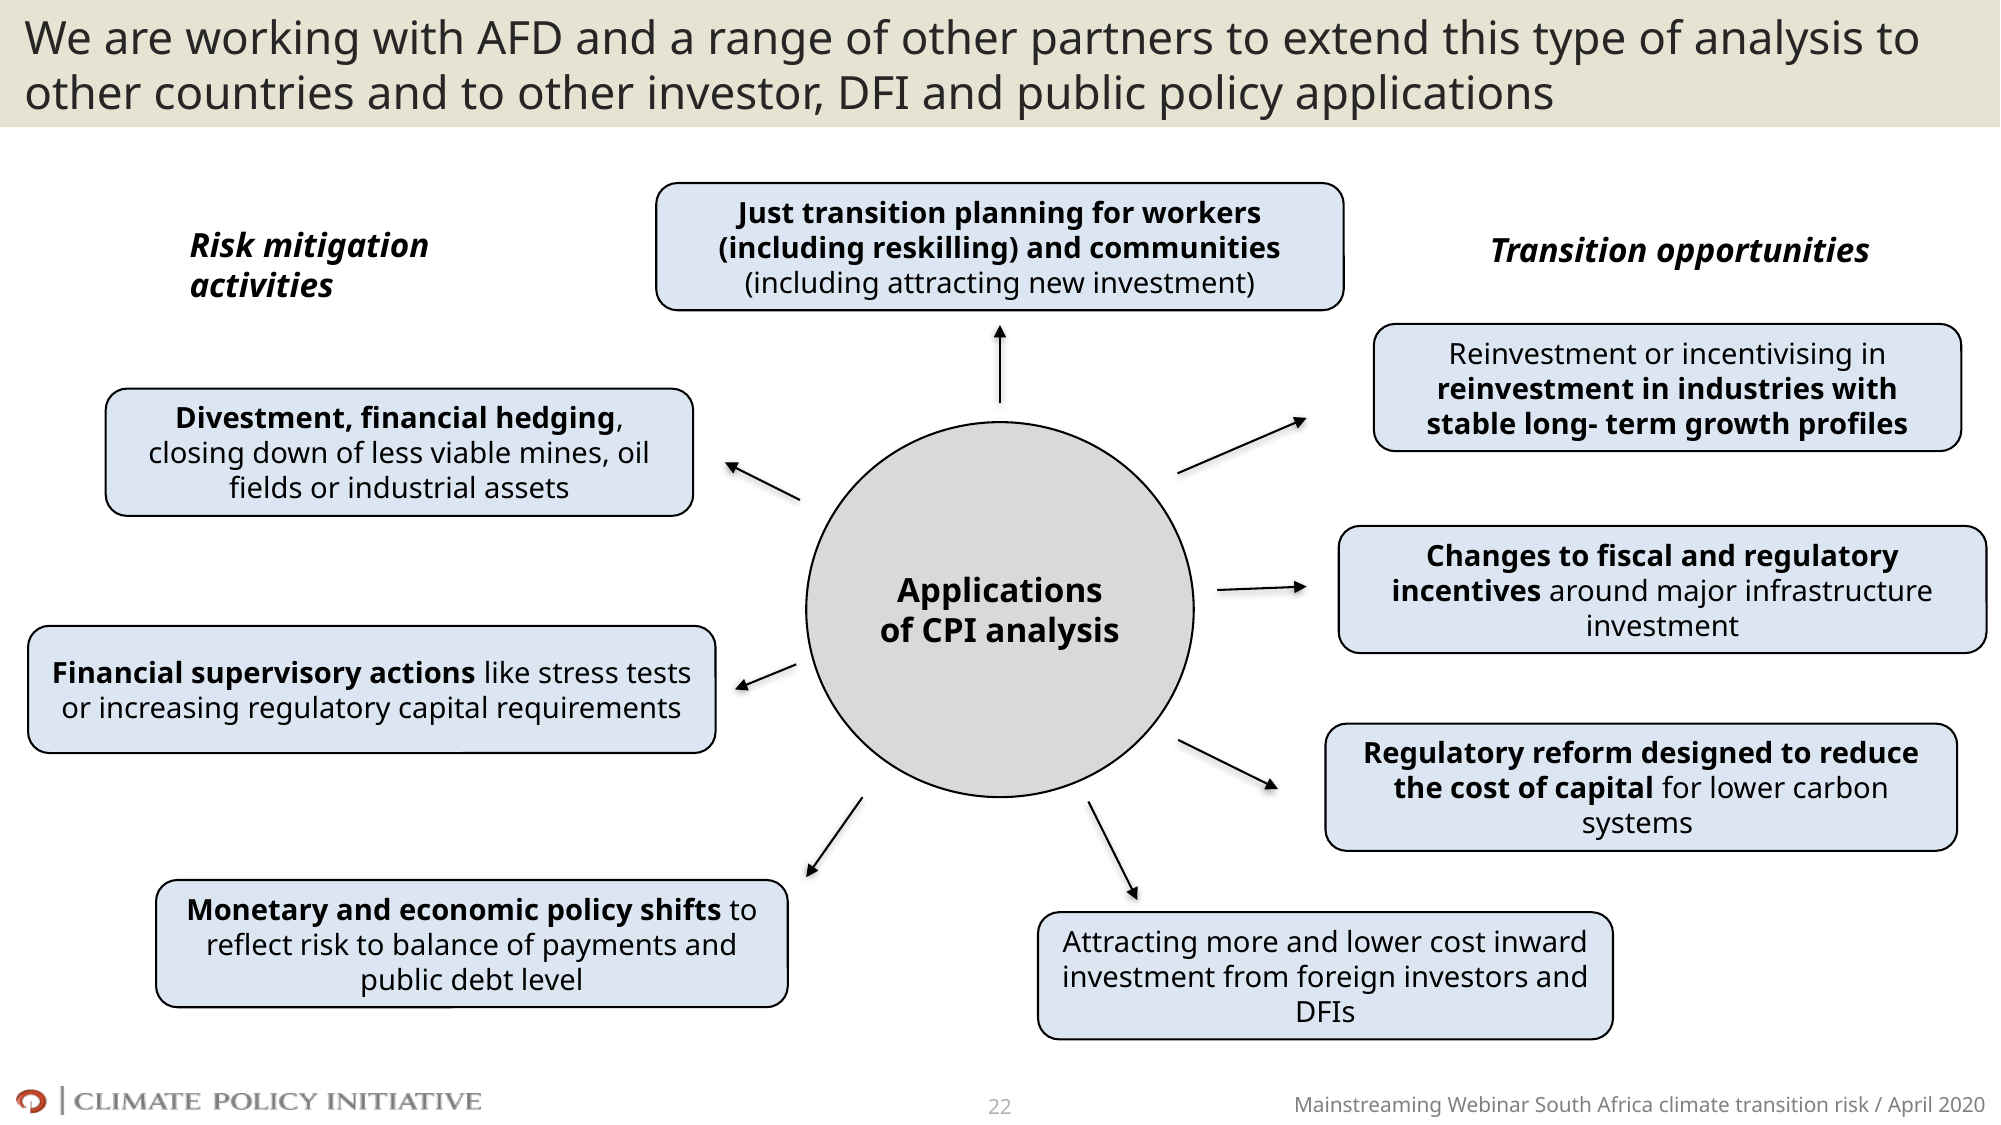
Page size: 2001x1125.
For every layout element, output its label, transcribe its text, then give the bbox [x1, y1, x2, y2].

title We are working with AFD and a range of other partners to extend this type of analysis to other countries and to other investor, DFI and public policy applications [0, 0, 2000, 128]
text_box Just transition planning for workers (including reskilling) and communities (including attracting new investment) [654, 180, 1346, 313]
text_box Attracting more and lower cost inward investment from foreign investors and DFIs [1035, 910, 1616, 1042]
text_box Reinvestment or incentivising in reinvestment in industries with stable long- term growth profiles [1371, 321, 1964, 454]
text_box Regulatory reform designed to reduce the cost of capital for lower carbon systems [1323, 721, 1960, 853]
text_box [1217, 586, 1307, 591]
text_box Divestment, financial hedging, closing down of less viable mines, oil fields or industrial assets [103, 386, 696, 519]
picture [16, 1086, 481, 1115]
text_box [724, 462, 801, 501]
text_box Monetary and economic policy shifts to reflect risk to balance of payments and public debt level [153, 877, 790, 1010]
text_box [1177, 739, 1279, 790]
text_box Transition opportunities [1474, 221, 1890, 277]
text_box Financial supervisory actions like stress tests or increasing regulatory capital requirements [25, 623, 718, 756]
slide_number 22 [766, 1089, 1234, 1125]
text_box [1088, 801, 1138, 901]
text_box Risk mitigation activities [174, 216, 590, 312]
text_box Changes to fiscal and regulatory incentives around major infrastructure investment [1336, 523, 1989, 656]
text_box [1177, 417, 1307, 474]
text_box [734, 664, 797, 690]
text_box Applications of CPI analysis [804, 420, 1196, 800]
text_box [806, 796, 863, 878]
